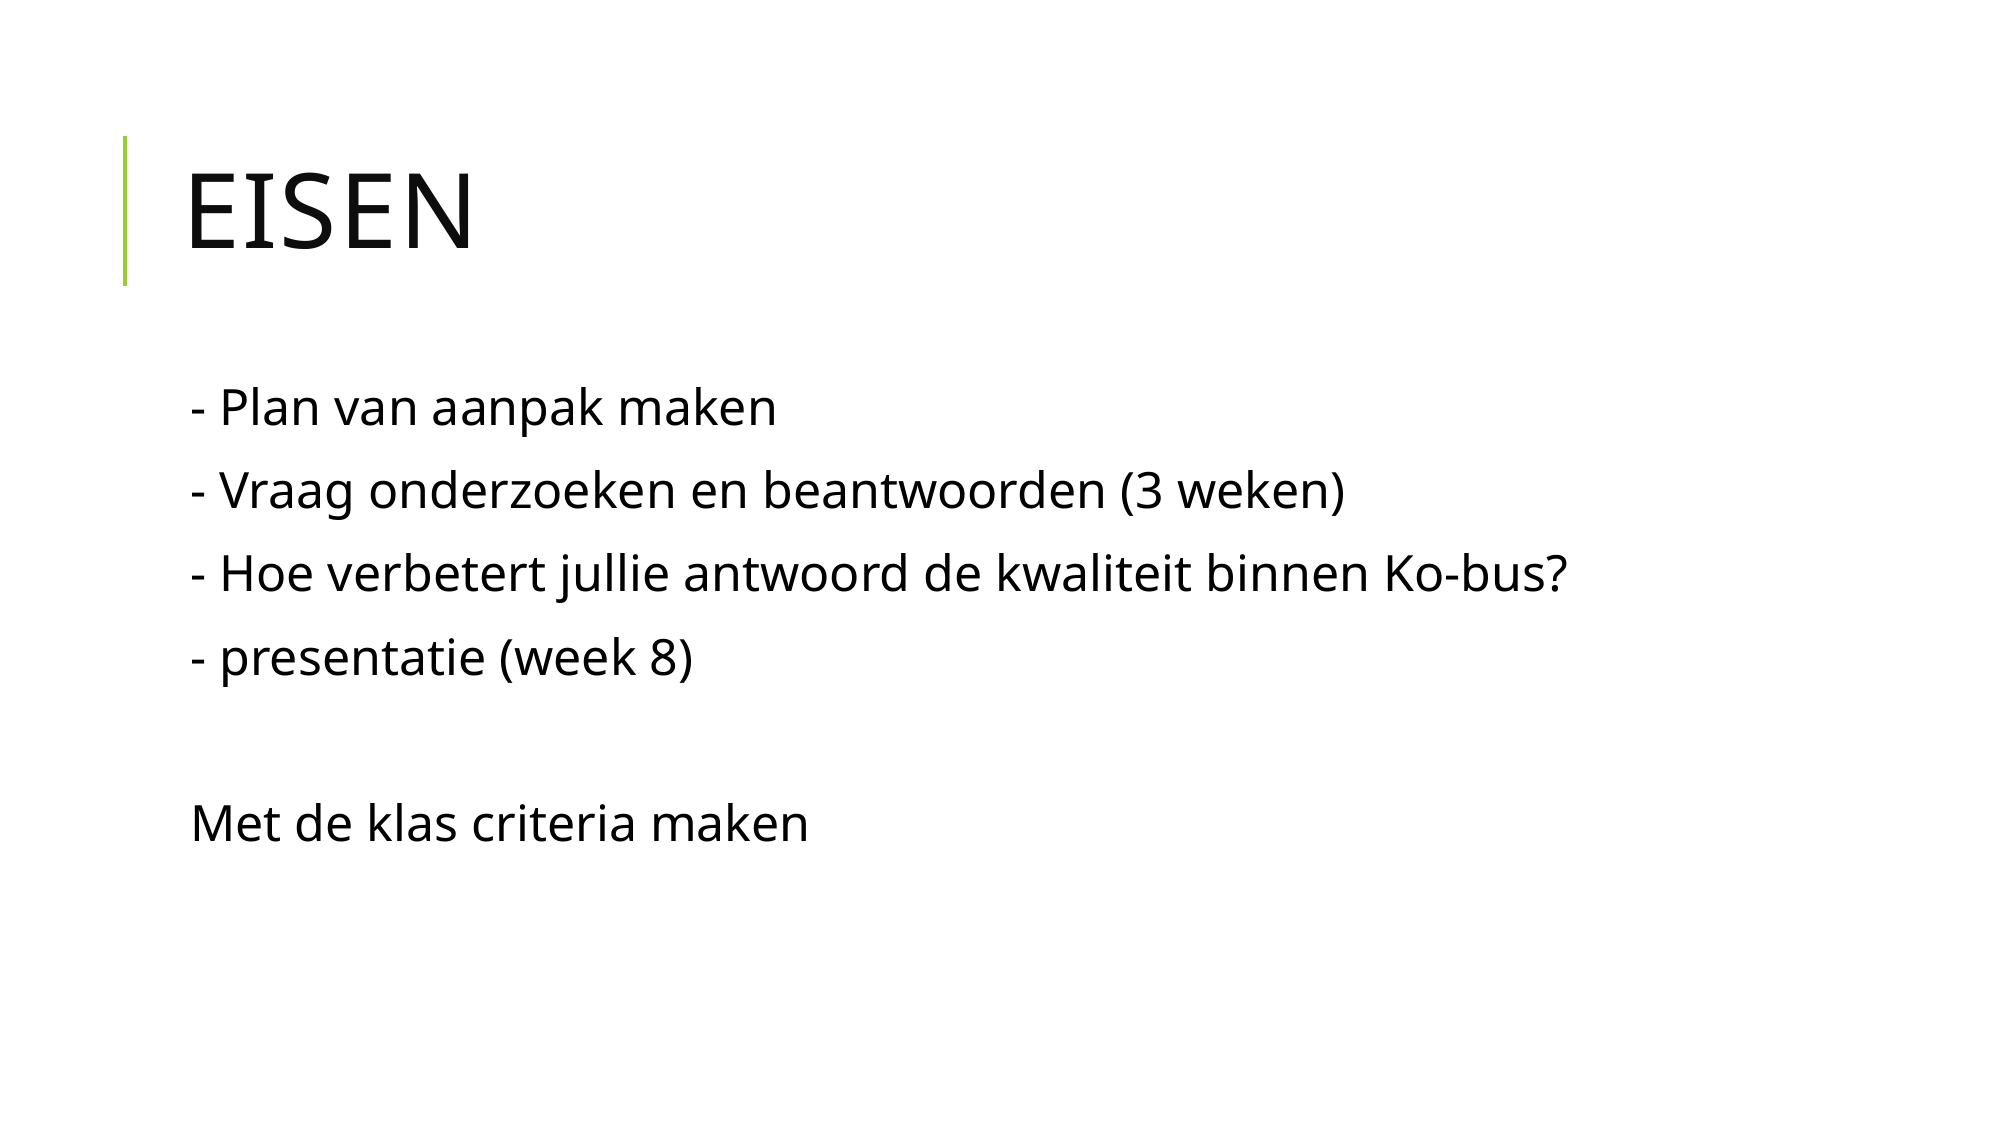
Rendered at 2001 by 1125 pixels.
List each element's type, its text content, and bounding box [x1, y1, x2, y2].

title Eisen [168, 96, 1763, 342]
list - Plan van aanpak maken - Vraag onderzoeken en beantwoorden (3 weken) - Hoe verbetert jullie antwoord de kwaliteit binnen Ko-bus? - presentatie (week 8) Met de klas criteria maken [168, 375, 1763, 1035]
